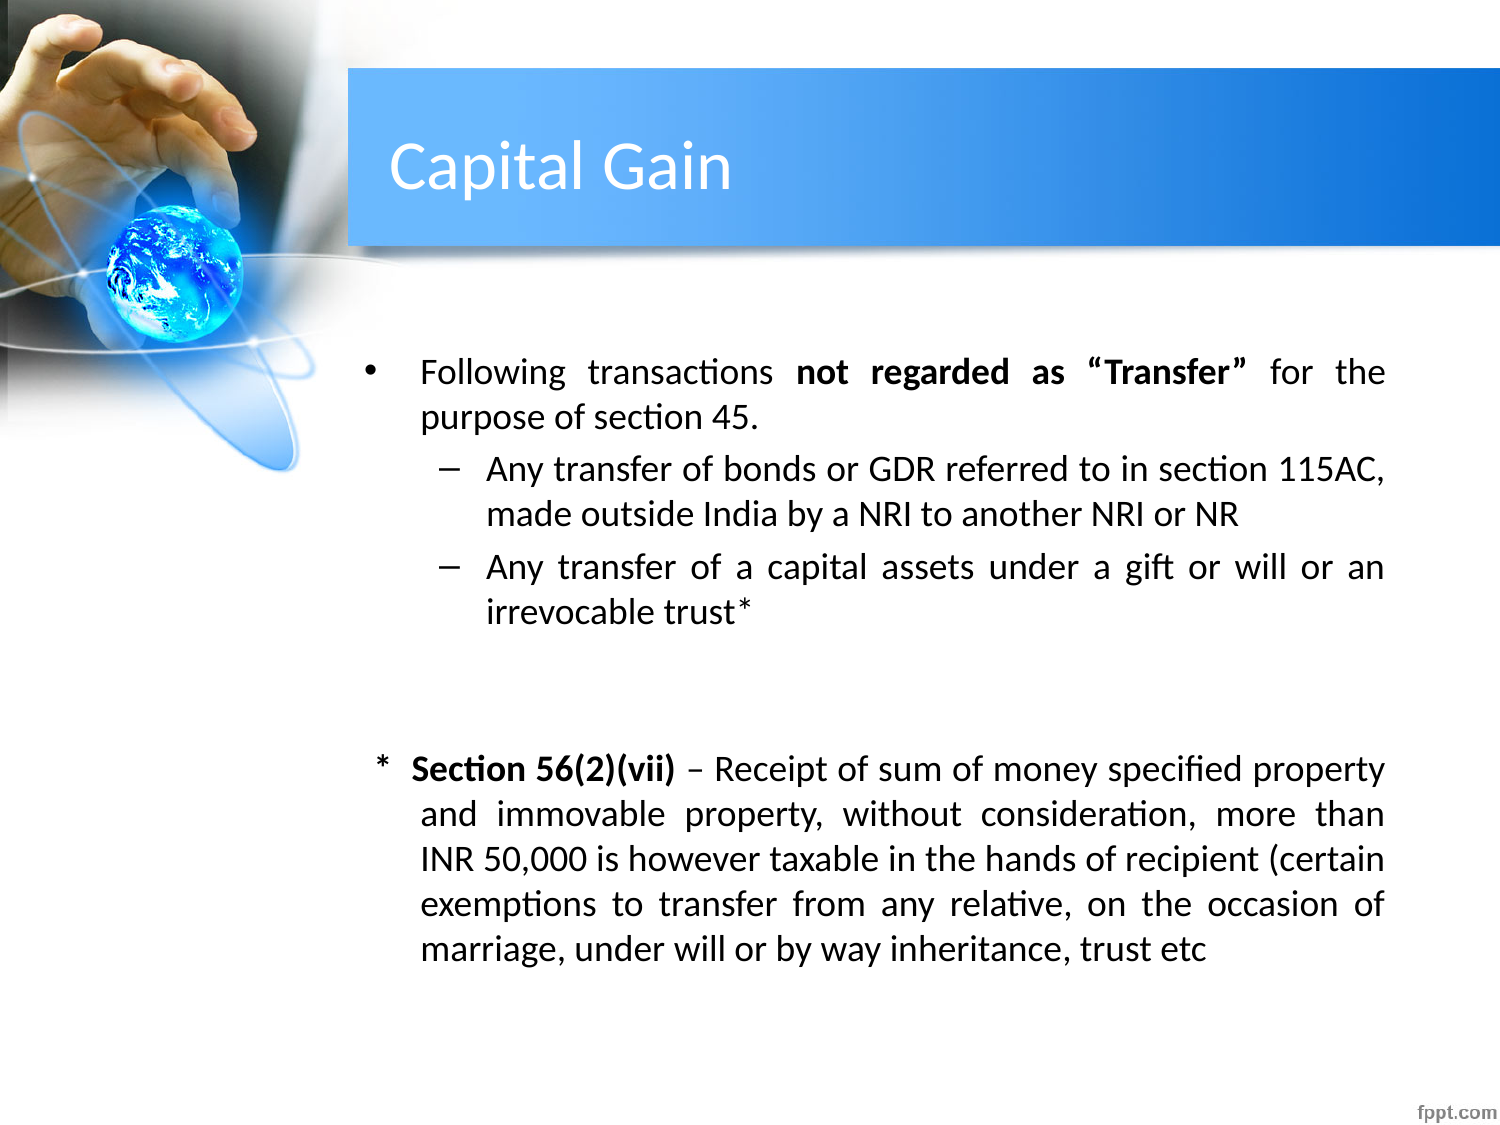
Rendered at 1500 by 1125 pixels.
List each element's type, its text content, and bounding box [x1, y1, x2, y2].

title Capital Gain [374, 111, 1452, 212]
list Following transactions not regarded as “Transfer” for the purpose of section 45. Any transfer of bonds or GDR referred to in section 115AC, made outside India by a NRI to another NRI or NR Any transfer of a capital assets under a gift or will or an irrevocable trust* * Section 56(2)(vii) – Receipt of sum of money specified property and immovable property, without consideration, more than INR 50,000 is however taxable in the hands of recipient (certain exemptions to transfer from any relative, on the occasion of marriage, under will or by way inheritance, trust etc [349, 286, 1402, 1039]
picture [0, 0, 1500, 1125]
